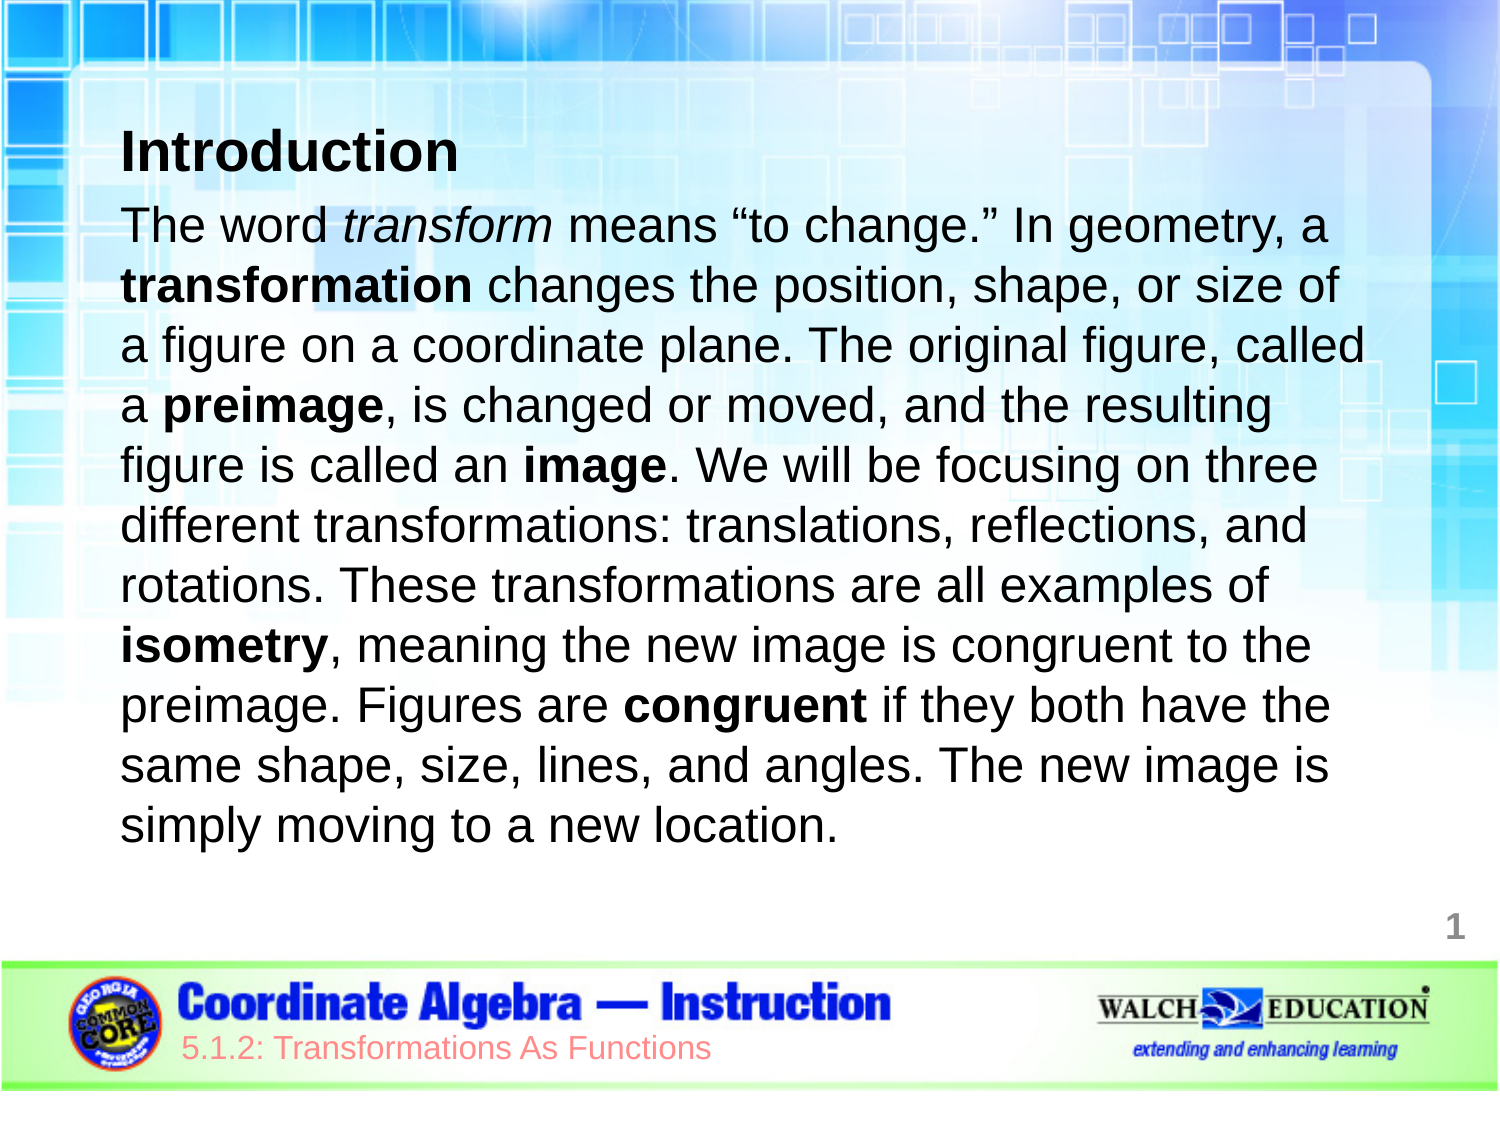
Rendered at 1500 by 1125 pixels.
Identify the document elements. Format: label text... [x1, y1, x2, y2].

subtitle Introduction The word transform means “to change.” In geometry, a transformation changes the position, shape, or size of a figure on a coordinate plane. The original figure, called a preimage, is changed or moved, and the resulting figure is called an image. We will be focusing on three different transformations: translations, reflections, and rotations. These transformations are all examples of isometry, meaning the new image is congruent to the preimage. Figures are congruent if they both have the same shape, size, lines, and angles. The new image is simply moving to a new location. [105, 105, 1394, 925]
slide_number 1 [1361, 901, 1481, 949]
footer 5.1.2: Transformations As Functions [166, 1024, 1080, 1069]
picture [1, 0, 1500, 1091]
